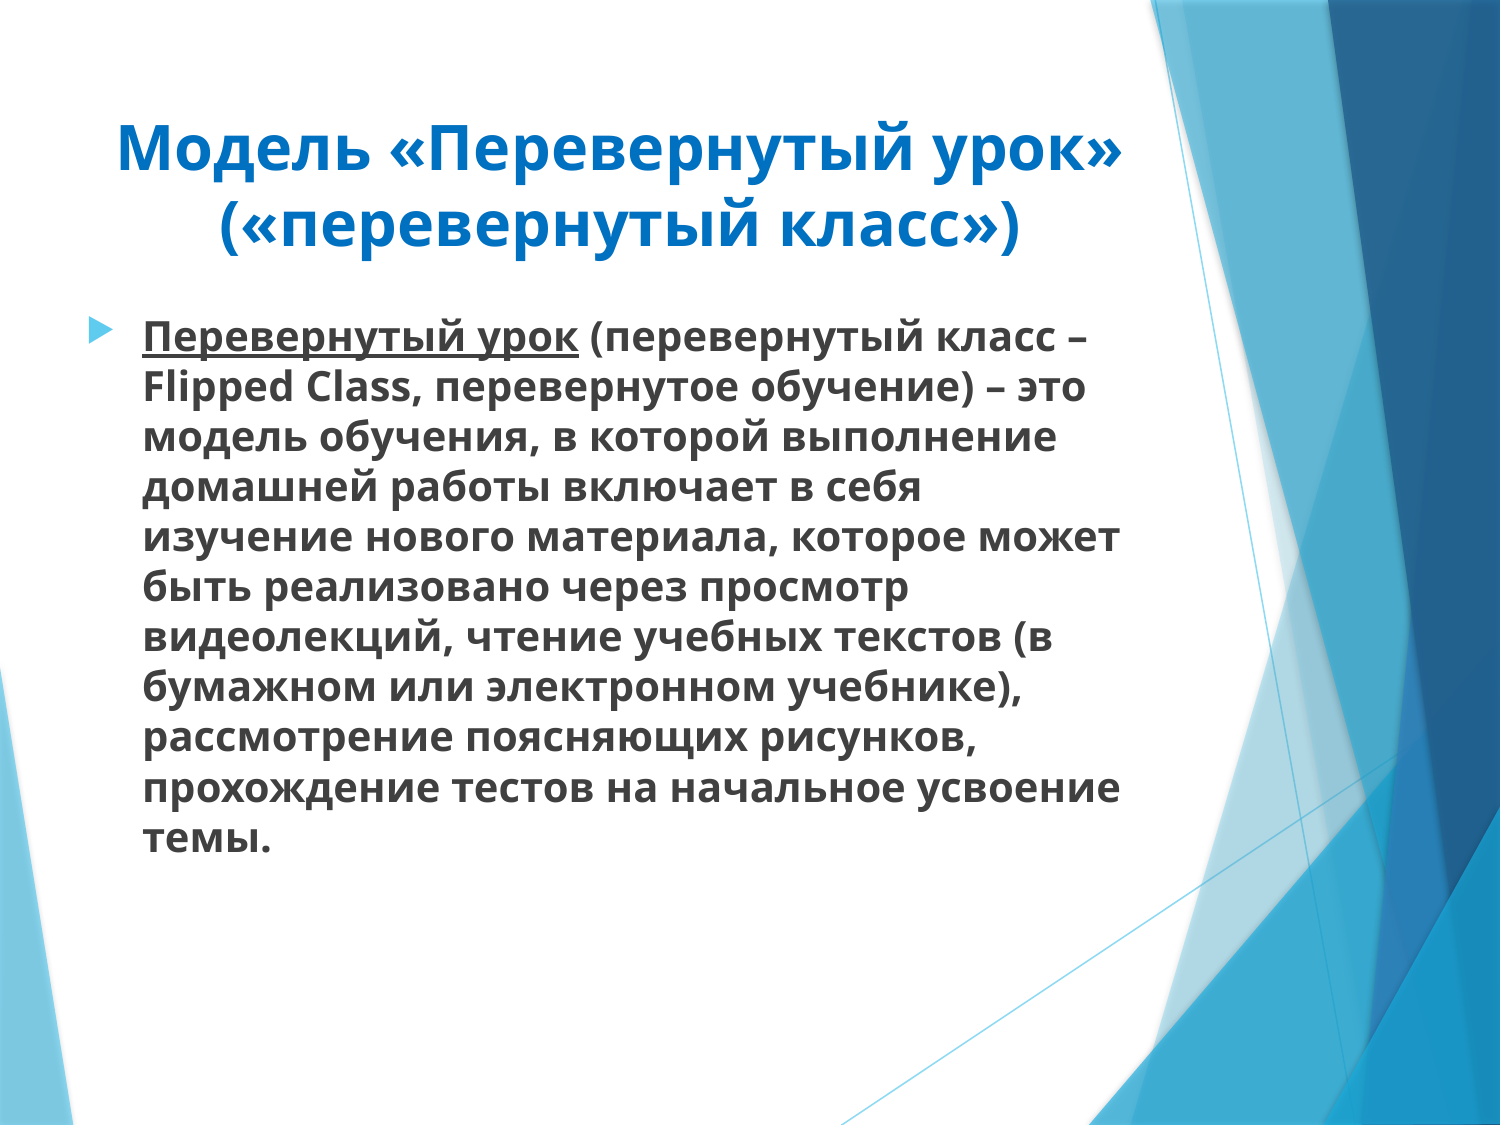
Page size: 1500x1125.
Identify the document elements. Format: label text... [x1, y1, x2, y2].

list Перевернутый урок (перевернутый класс – Flipped Class, перевернутое обучение) – это модель обучения, в которой выполнение домашней работы включает в себя изучение нового материала, которое может быть реализовано через просмотр видеолекций, чтение учебных текстов (в бумажном или электронном учебнике), рассмотрение поясняющих рисунков, прохождение тестов на начальное усвоение темы. [70, 302, 1142, 991]
title Модель «Перевернутый урок» («перевернутый класс») [99, 99, 1142, 302]
